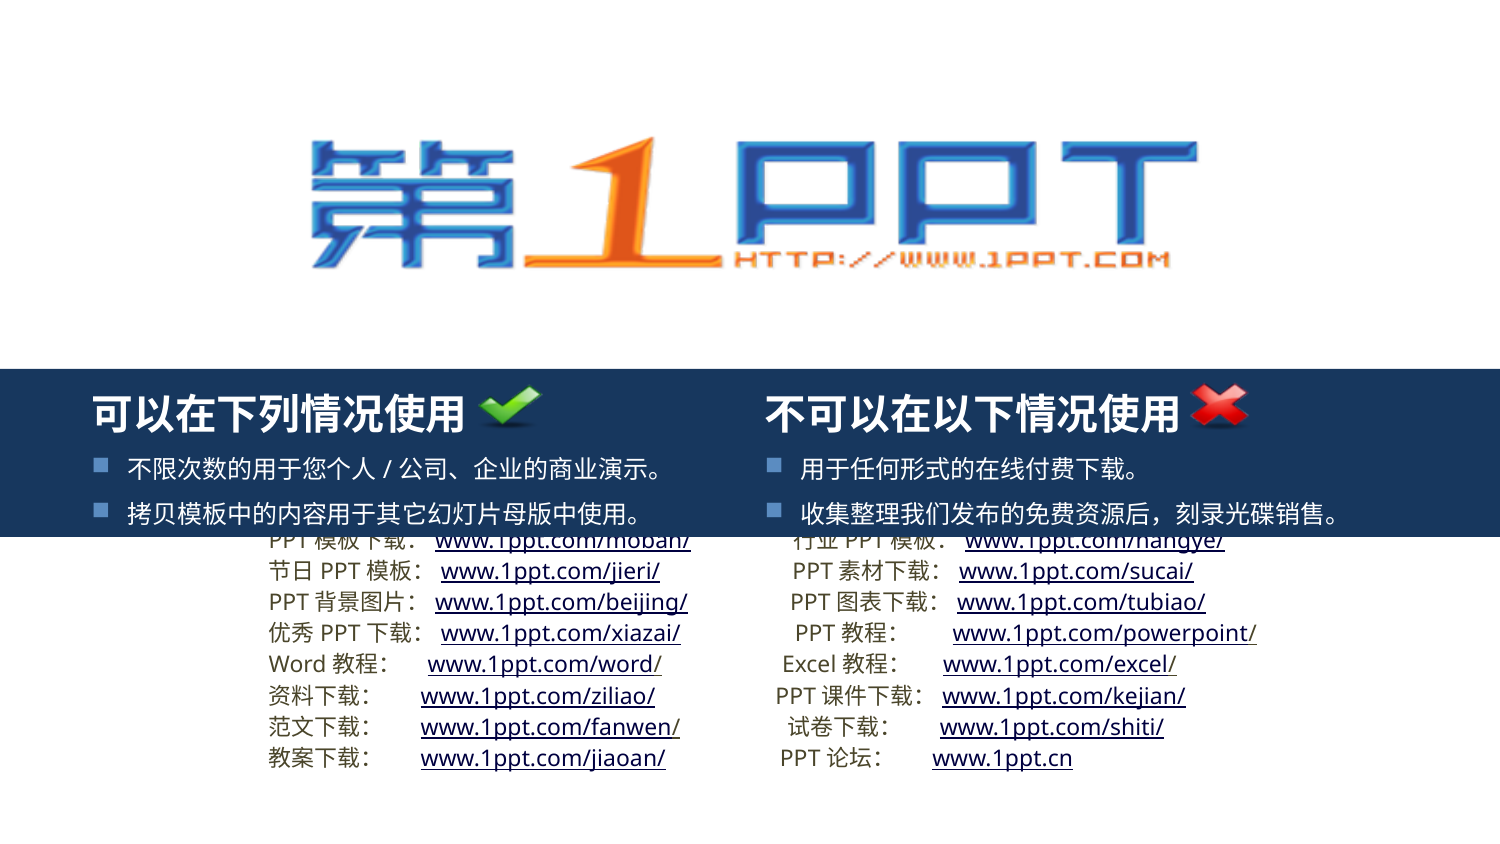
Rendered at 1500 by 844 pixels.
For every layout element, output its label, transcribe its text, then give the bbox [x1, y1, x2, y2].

text_box 不可以在以下情况使用 用于任何形式的在线付费下载。 收集整理我们发布的免费资源后，刻录光碟销售。 [750, 381, 1424, 572]
text_box [0, 368, 477, 537]
text_box PPT模板下载：www.1ppt.com/moban/ 行业PPT模板：www.1ppt.com/hangye/ 节日PPT模板：www.1ppt.com/jieri/ PPT素材下载：www.1ppt.com/sucai/ PPT背景图片：www.1ppt.com/beijing/ PPT图表下载：www.1ppt.com/tubiao/ 优秀PPT下载：www.1ppt.com/xiazai/ PPT教程： www.1ppt.com/powerpoint/ Word教程： www.1ppt.com/word/ Excel教程： www.1ppt.com/excel/ 资料下载： www.1ppt.com/ziliao/ PPT课件下载：www.1ppt.com/kejian/ 范文下载： www.1ppt.com/fanwen/ 试卷下载： www.1ppt.com/shiti/ 教案下载： www.1ppt.com/jiaoan/ PPT论坛： www.1ppt.cn [252, 572, 1315, 756]
text_box [1252, 368, 1500, 537]
picture [134, 38, 1400, 369]
picture [477, 380, 544, 430]
text_box 可以在下列情况使用 不限次数的用于您个人/公司、企业的商业演示。 拷贝模板中的内容用于其它幻灯片母版中使用。 [76, 381, 750, 581]
picture [1186, 380, 1252, 430]
